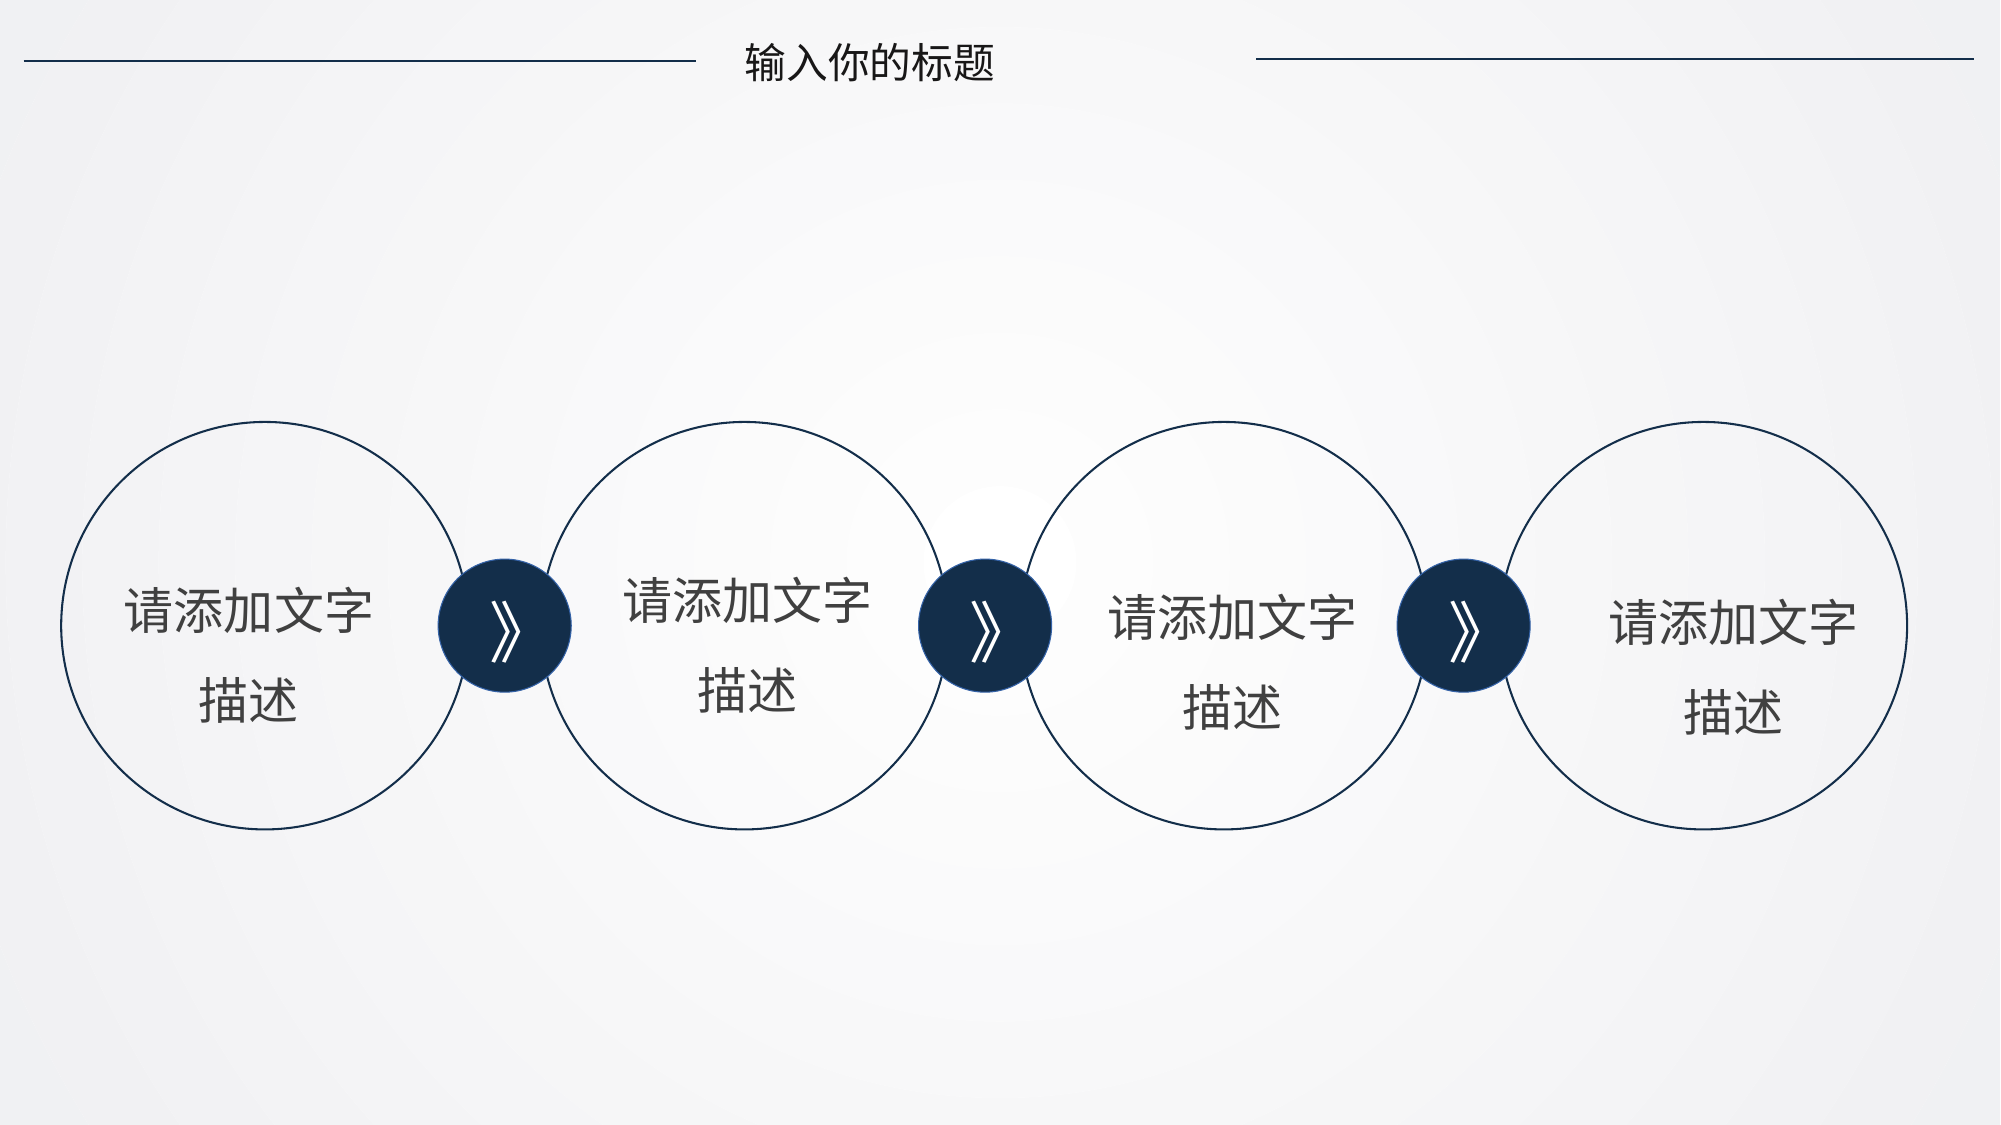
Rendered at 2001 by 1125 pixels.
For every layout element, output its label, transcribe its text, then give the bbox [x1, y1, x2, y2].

text_box [1509, 420, 1909, 831]
text_box [60, 420, 459, 831]
text_box 请添加文字描述 [108, 542, 390, 737]
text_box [918, 559, 1052, 693]
text_box [550, 420, 939, 831]
text_box [1030, 420, 1418, 831]
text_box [1397, 559, 1531, 693]
text_box 请添加文字描述 [605, 531, 891, 727]
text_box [23, 36, 1974, 88]
text_box 请添加文字描述 [1592, 554, 1874, 749]
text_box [438, 559, 572, 693]
text_box 请添加文字描述 [1092, 549, 1373, 744]
